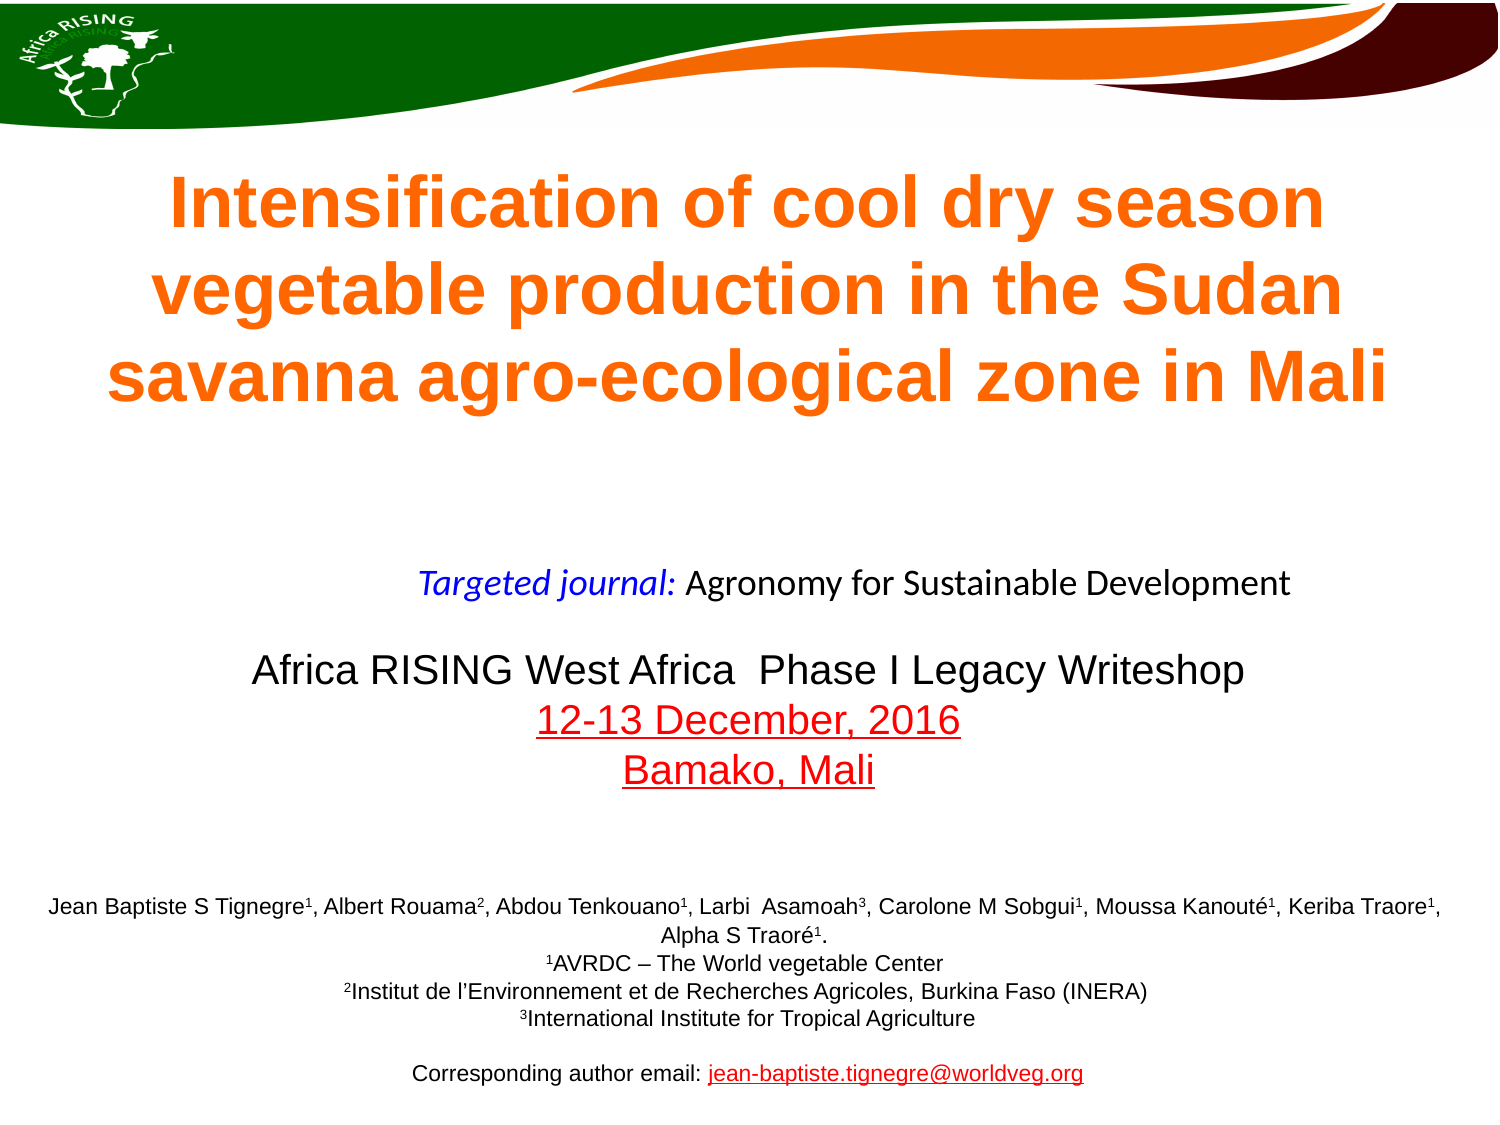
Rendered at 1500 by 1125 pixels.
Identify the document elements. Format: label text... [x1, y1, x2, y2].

text_box Targeted journal: Agronomy for Sustainable Development [414, 556, 1463, 605]
picture [0, 3, 1498, 129]
text_box Jean Baptiste S Tignegre1, Albert Rouama2, Abdou Tenkouano1, Larbi Asamoah3, Carolone M Sobgui1, Moussa Kanouté1, Keriba Traore1, Alpha S Traoré1. 1AVRDC – The World vegetable Center 2Institut de l’Environnement et de Recherches Agricoles, Burkina Faso (INERA) 3International Institute for Tropical Agriculture Corresponding author email: jean-baptiste.tignegre@worldveg.org [32, 889, 1464, 1088]
text_box Intensification of cool dry season vegetable production in the Sudan savanna agro-ecological zone in Mali [22, 153, 1474, 418]
text_box Africa RISING West Africa Phase I Legacy Writeshop 12-13 December, 2016 Bamako, Mali [33, 641, 1464, 795]
